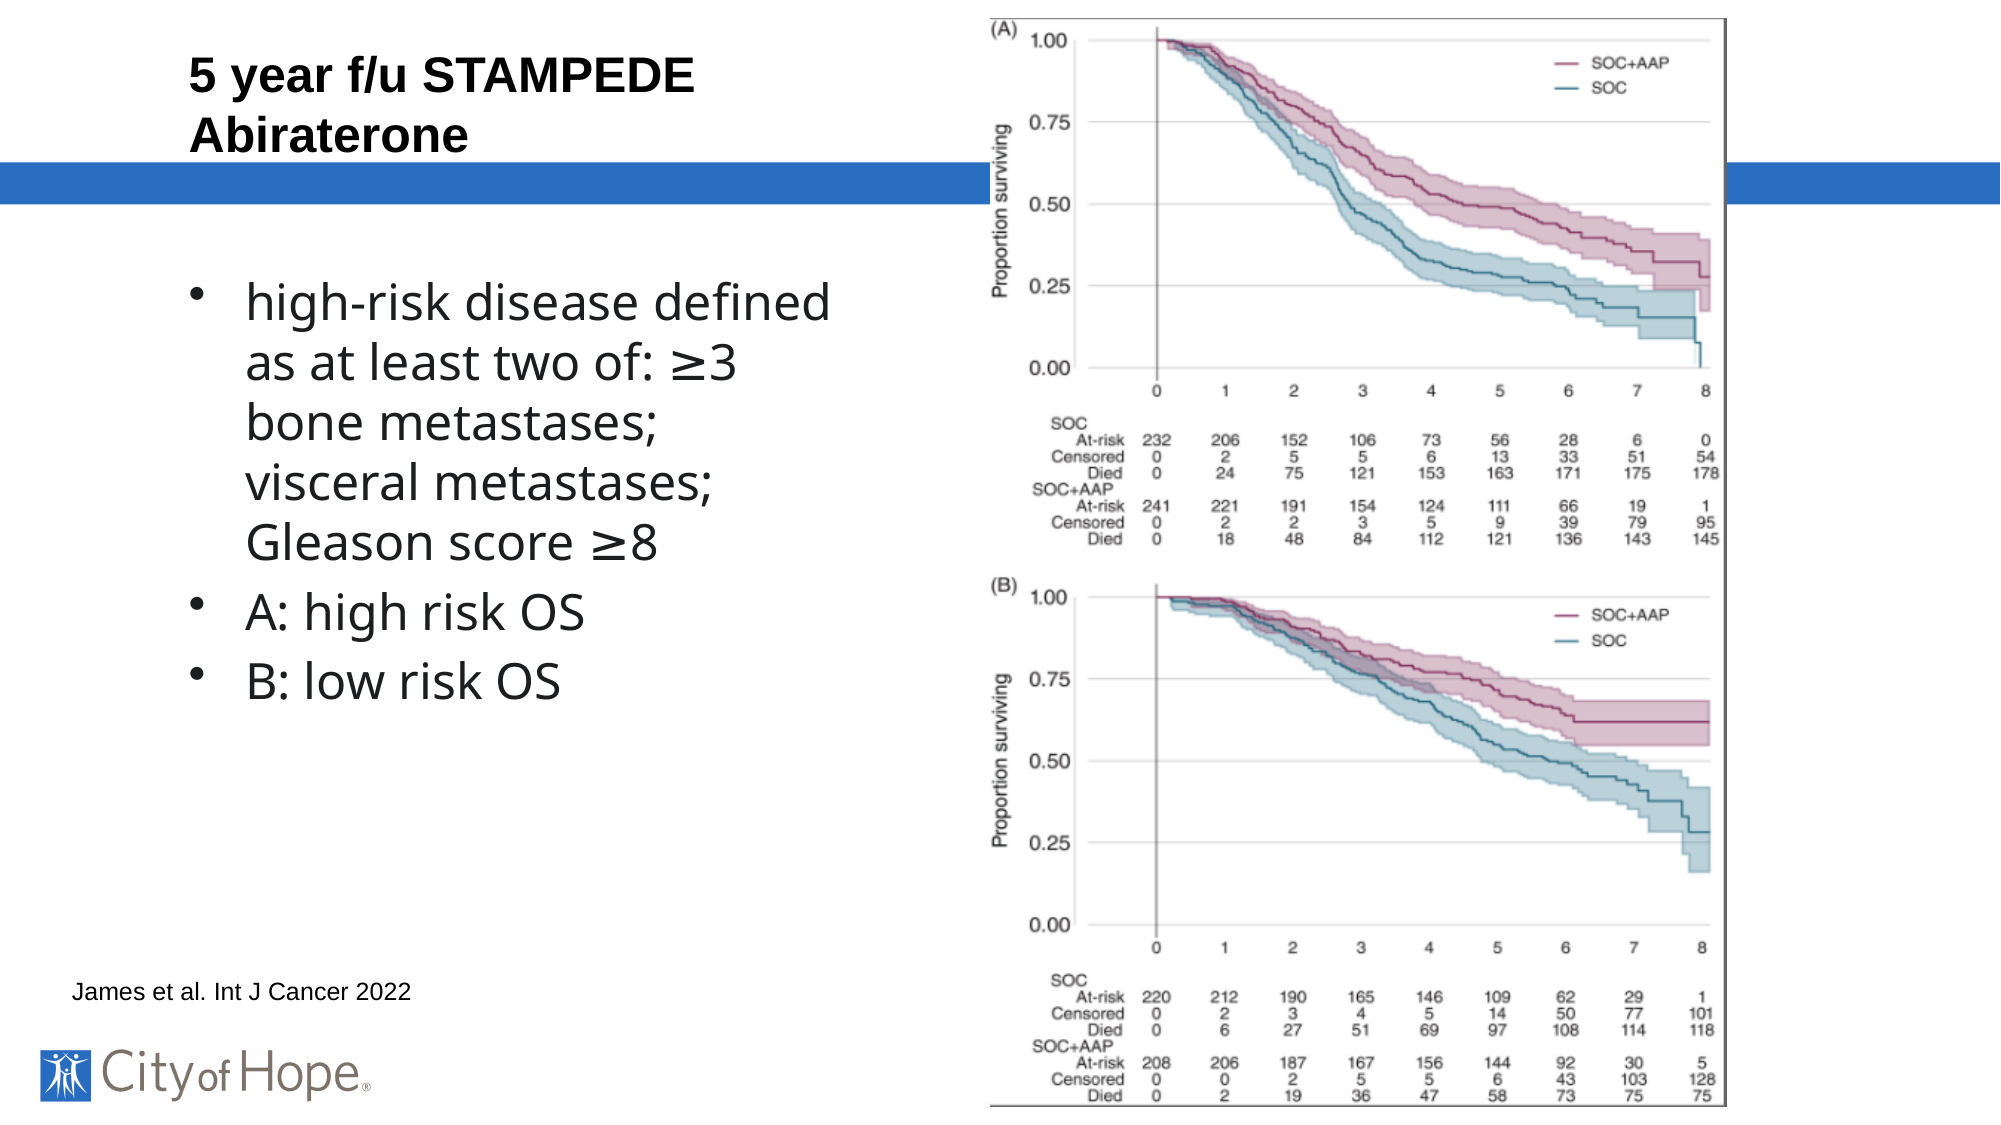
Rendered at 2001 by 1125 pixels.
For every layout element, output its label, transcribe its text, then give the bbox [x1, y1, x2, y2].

title 5 year f/u STAMPEDE Abiraterone [173, 36, 985, 168]
text_box James et al. Int J Cancer 2022 [57, 968, 682, 1013]
picture [36, 1039, 376, 1112]
picture [990, 18, 1727, 1107]
list high-risk disease defined as at least two of: ≥3 bone metastases; visceral metastases; Gleason score ≥8 A: high risk OS B: low risk OS [173, 262, 852, 1014]
